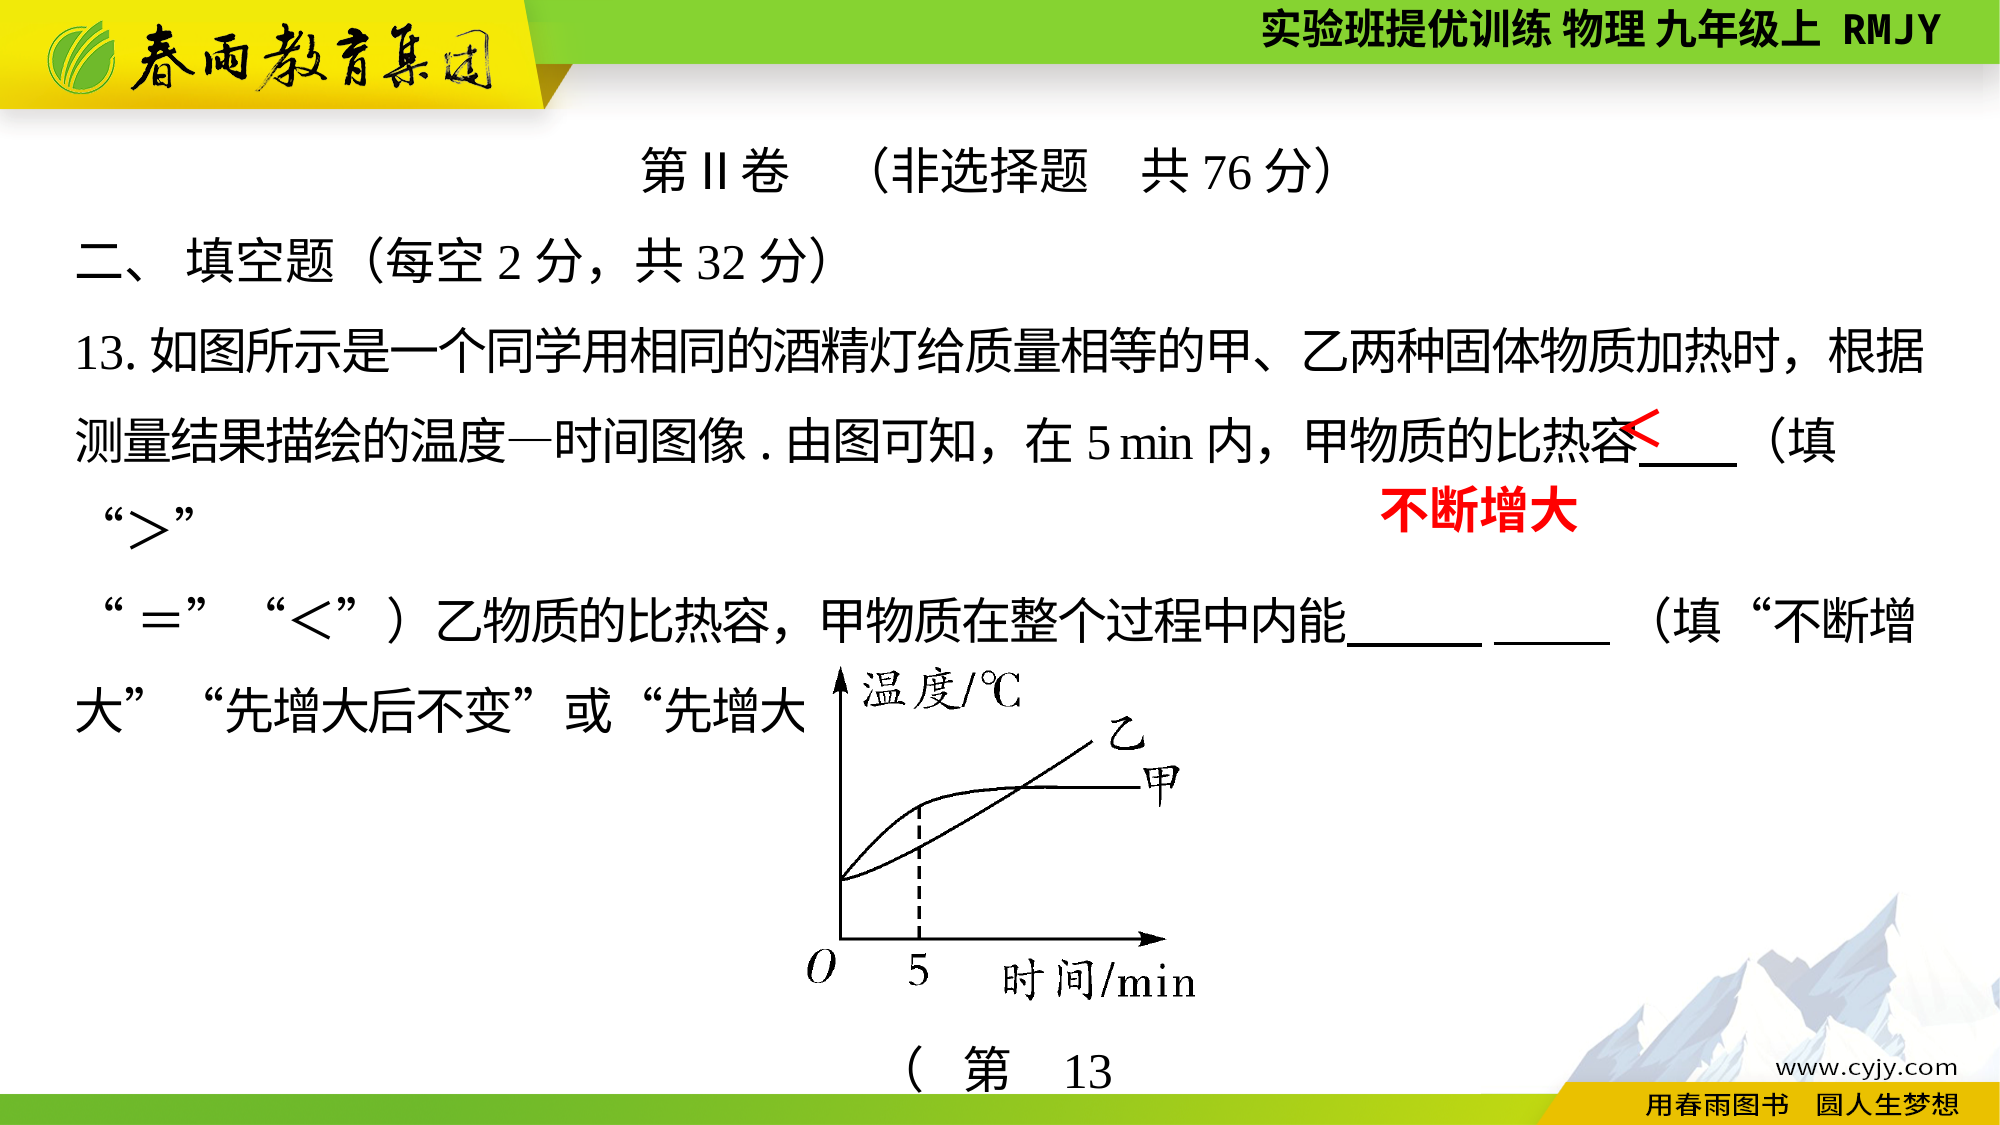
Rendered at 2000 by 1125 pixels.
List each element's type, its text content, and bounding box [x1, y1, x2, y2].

picture [0, 0, 2000, 1125]
list 第Ⅱ卷 （非选择题 共76分） 二、 填空题（每空2分，共32分） 13.如图所示是一个同学用相同的酒精灯给质量相等的甲、乙两种固体物质加热时，根据测量结果描绘的温度—时间图像.由图可知，在5 min内，甲物质的比热容 （填“＞” “＝”“＜”）乙物质的比热容，甲物质在整个过程中内能 . . . . . （填“不断增 大”“先增大后不变”或“先增大后减小”）. [59, 101, 1945, 651]
text_box （第13题） [859, 1008, 1140, 1106]
text_box 不断增大 [1364, 470, 1595, 546]
text_box ＜ [1601, 389, 1681, 465]
